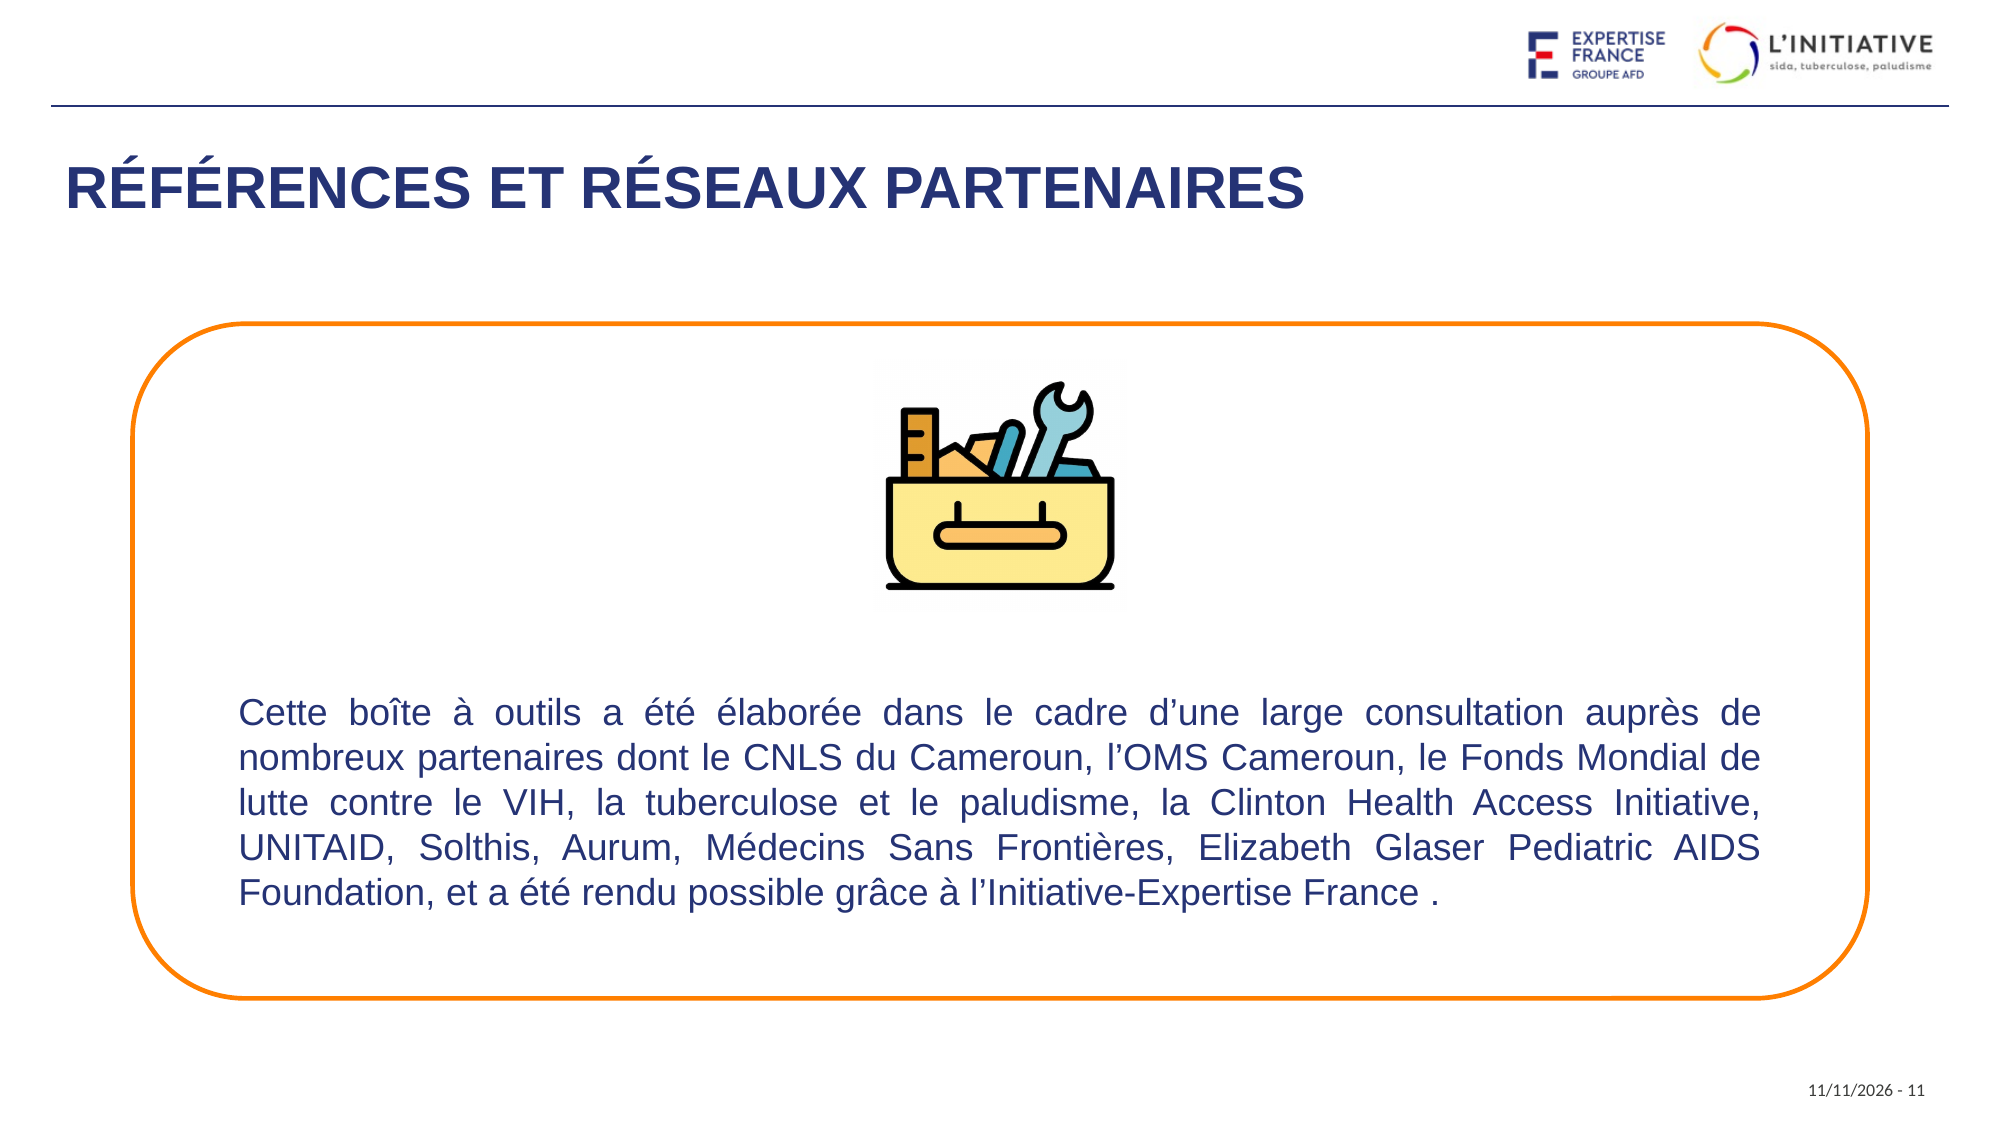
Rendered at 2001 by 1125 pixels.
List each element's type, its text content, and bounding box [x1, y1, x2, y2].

text_box [131, 322, 1869, 1000]
picture [1514, 0, 1956, 106]
title Références et réseaux partenaires [50, 138, 1950, 229]
picture [873, 359, 1127, 612]
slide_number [742, 1058, 1940, 1119]
text_box Cette boîte à outils a été élaborée dans le cadre d’une large consultation auprès de nombreux partenaires dont le CNLS du Cameroun, l’OMS Cameroun, le Fonds Mondial de lutte contre le VIH, la tuberculose et le paludisme, la Clinton Health Access Initiative, UNITAID, Solthis, Aurum, Médecins Sans Frontières, Elizabeth Glaser Pediatric AIDS Foundation, et a été rendu possible grâce à l’Initiative-Expertise France . [223, 680, 1777, 938]
